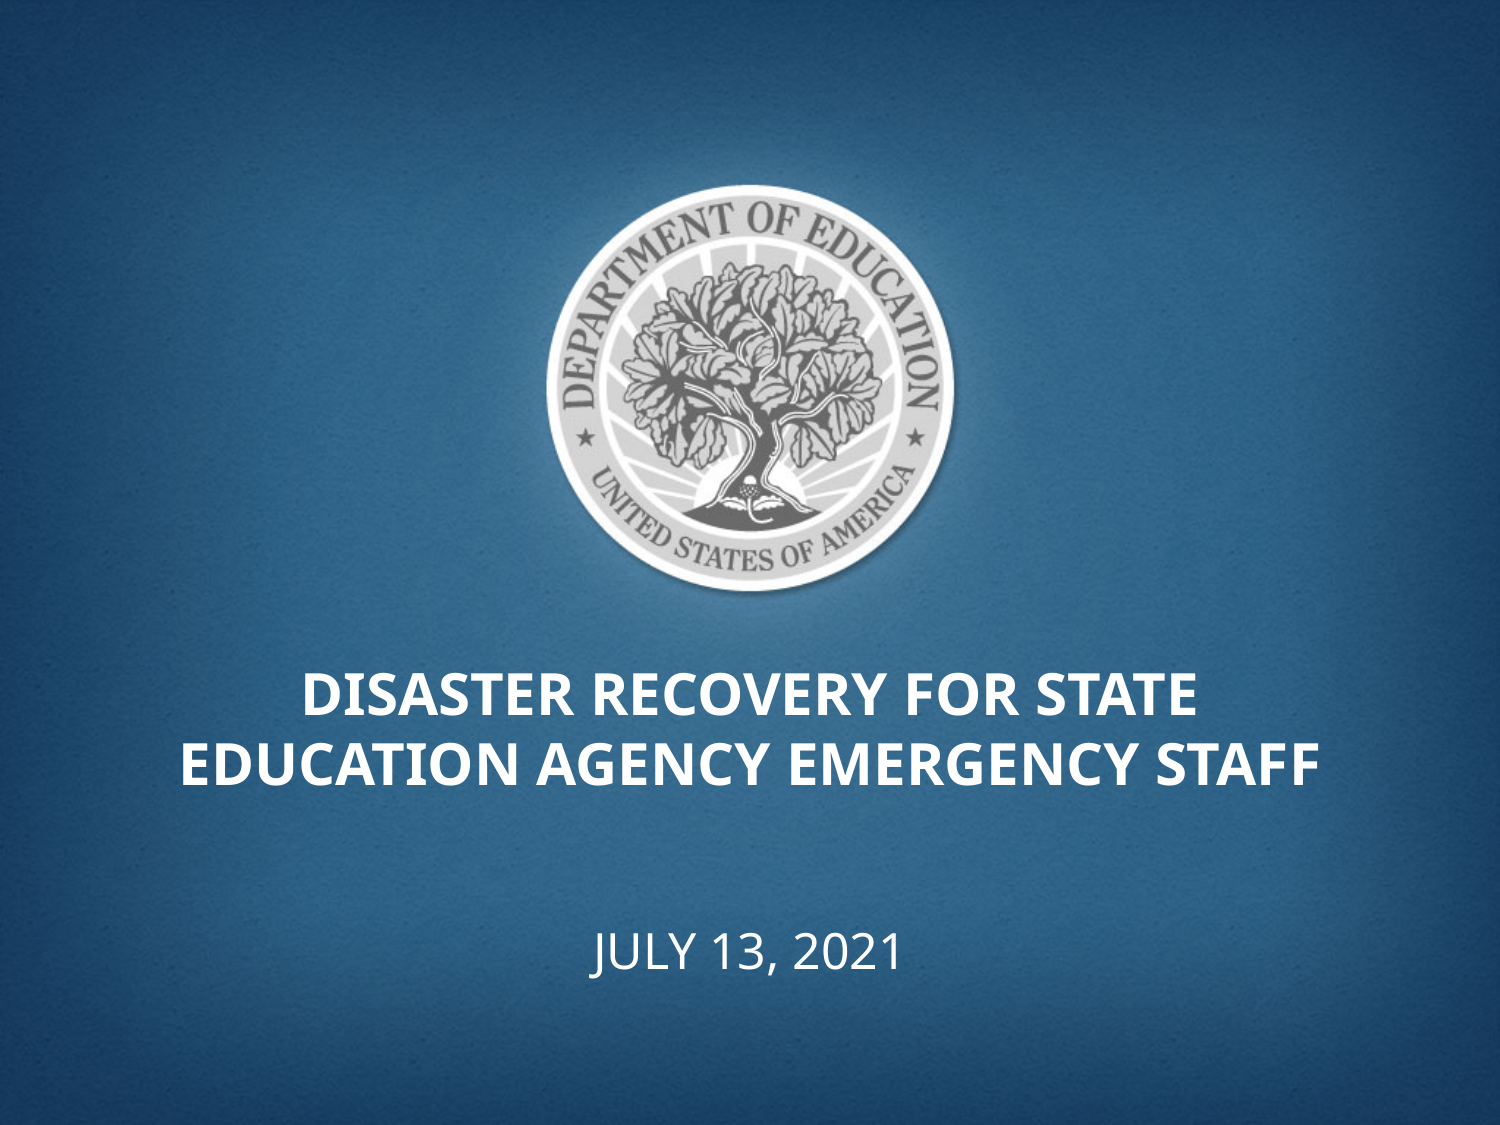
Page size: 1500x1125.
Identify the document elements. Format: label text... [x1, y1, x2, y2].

subtitle July 13, 2021 [225, 912, 1275, 1088]
title Disaster Recovery for State Education Agency Emergency Staff [112, 650, 1388, 800]
picture [0, 0, 1500, 1125]
